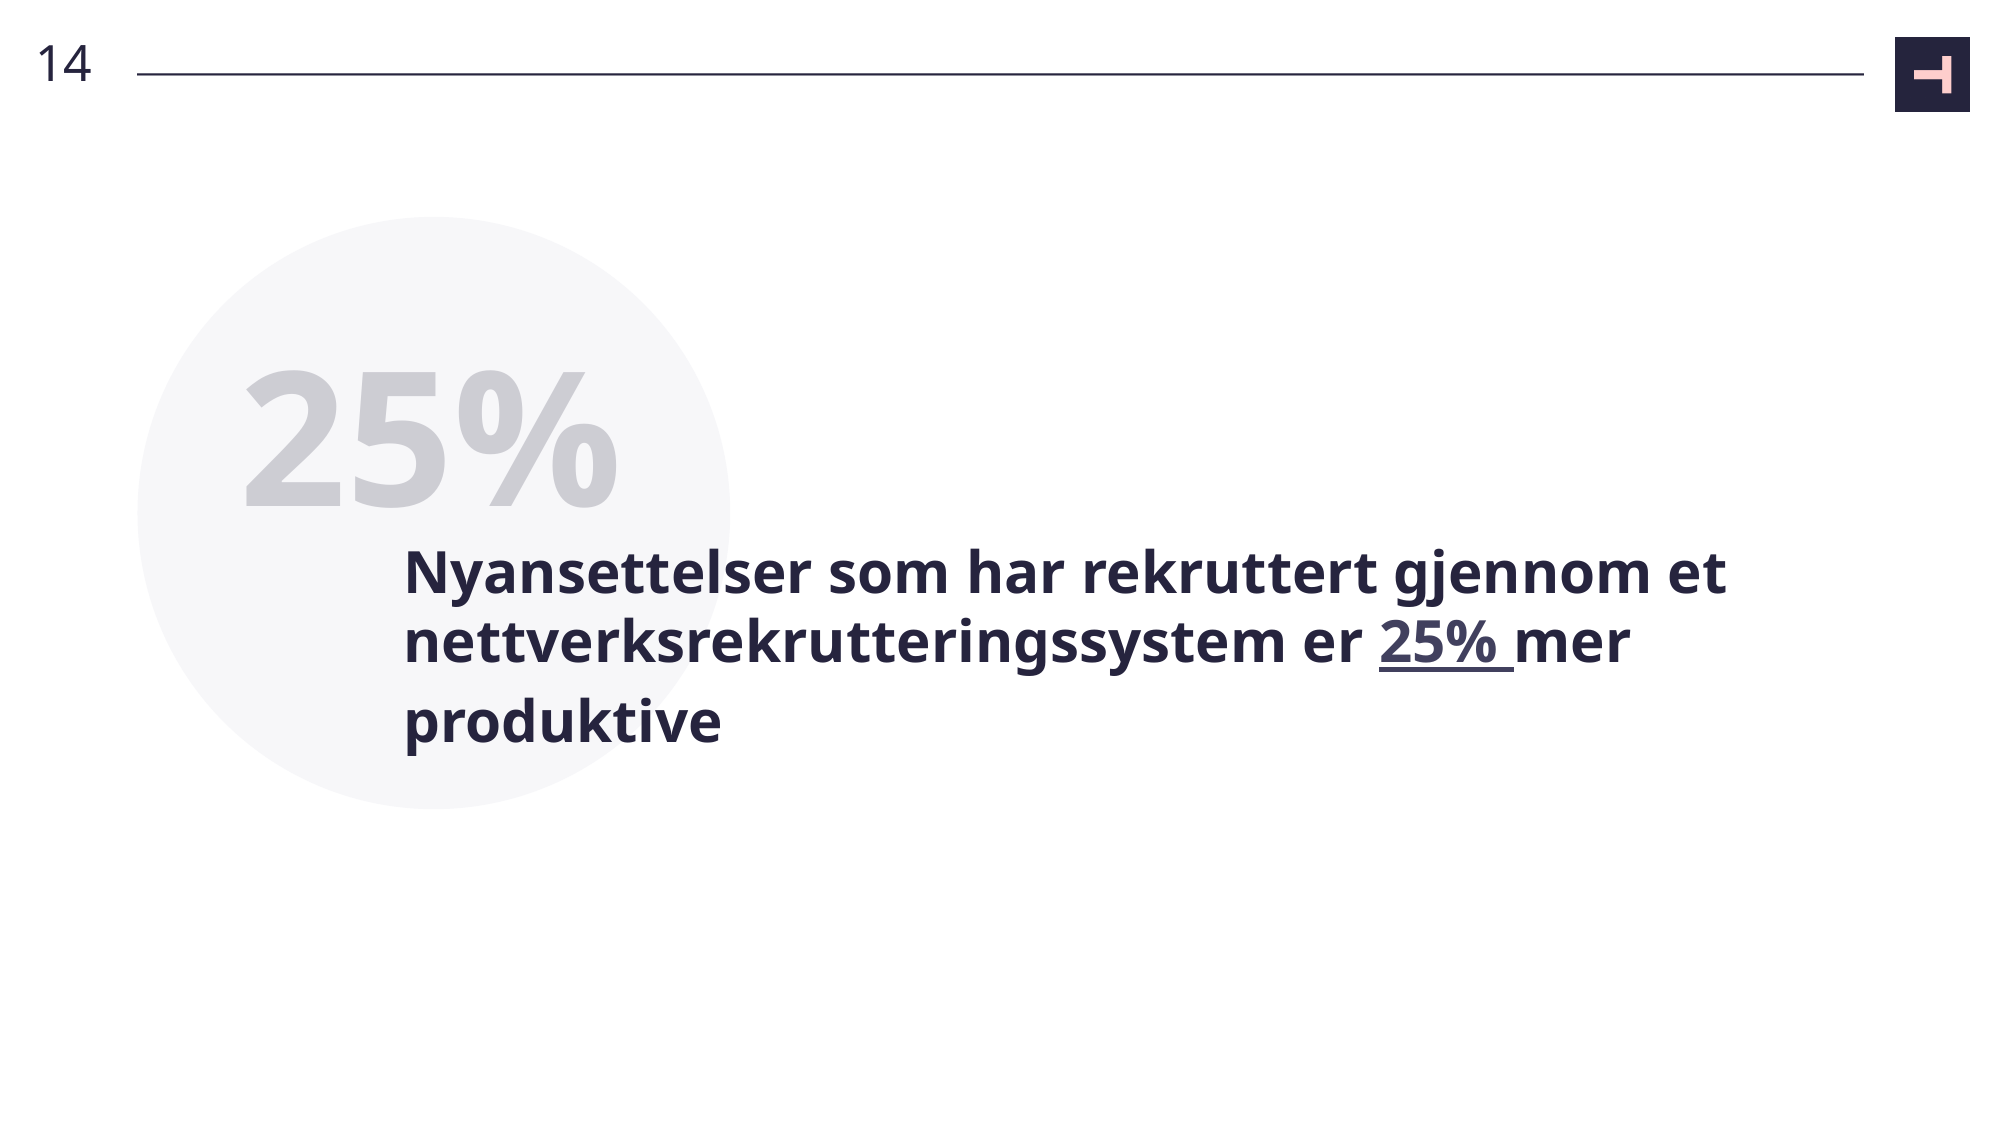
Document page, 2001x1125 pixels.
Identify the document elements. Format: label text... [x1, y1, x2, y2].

text_box 25% [224, 311, 638, 552]
picture [1895, 37, 1970, 112]
text_box [136, 215, 732, 811]
title Nyansettelser som har rekruttert gjennom et nettverksrekrutteringssystem er 25% mer produktive [403, 513, 1902, 776]
slide_number 14 [35, 35, 138, 96]
